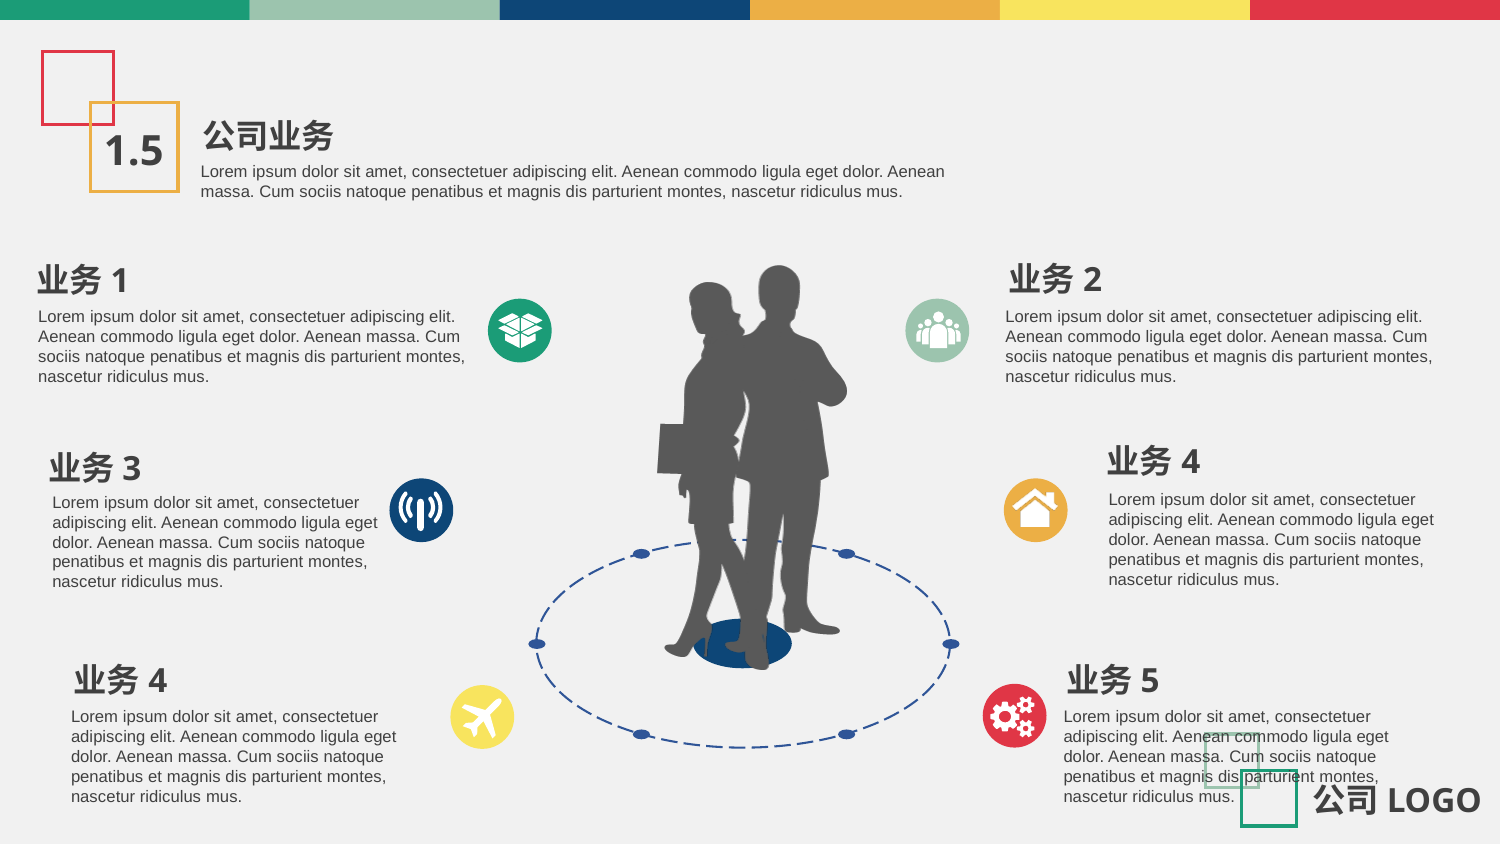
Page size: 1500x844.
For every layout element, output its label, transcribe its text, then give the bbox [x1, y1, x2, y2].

text_box Lorem ipsum dolor sit amet, consectetuer adipiscing elit. Aenean commodo ligula eget dolor. Aenean massa. Cum sociis natoque penatibus et magnis dis parturient montes, nascetur ridiculus mus. [37, 484, 426, 599]
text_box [41, 51, 179, 192]
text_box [1003, 478, 1068, 543]
text_box 公司业务 [187, 108, 351, 153]
text_box 业务5 [1051, 651, 1175, 707]
text_box Lorem ipsum dolor sit amet, consectetuer adipiscing elit. Aenean commodo ligula eget dolor. Aenean massa. Cum sociis natoque penatibus et magnis dis parturient montes, nascetur ridiculus mus. [185, 153, 972, 209]
text_box 业务2 [993, 250, 1117, 306]
picture [656, 264, 847, 671]
text_box 业务1 [21, 252, 145, 307]
text_box Lorem ipsum dolor sit amet, consectetuer adipiscing elit. Aenean commodo ligula eget dolor. Aenean massa. Cum sociis natoque penatibus et magnis dis parturient montes, nascetur ridiculus mus. [56, 698, 445, 814]
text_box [450, 684, 515, 750]
text_box Lorem ipsum dolor sit amet, consectetuer adipiscing elit. Aenean commodo ligula eget dolor. Aenean massa. Cum sociis natoque penatibus et magnis dis parturient montes, nascetur ridiculus mus. [23, 298, 485, 394]
text_box Lorem ipsum dolor sit amet, consectetuer adipiscing elit. Aenean commodo ligula eget dolor. Aenean massa. Cum sociis natoque penatibus et magnis dis parturient montes, nascetur ridiculus mus. [1093, 481, 1482, 597]
text_box Lorem ipsum dolor sit amet, consectetuer adipiscing elit. Aenean commodo ligula eget dolor. Aenean massa. Cum sociis natoque penatibus et magnis dis parturient montes, nascetur ridiculus mus. [1048, 698, 1437, 814]
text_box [528, 539, 960, 748]
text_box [905, 298, 970, 363]
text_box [389, 478, 454, 543]
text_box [487, 298, 552, 363]
text_box Lorem ipsum dolor sit amet, consectetuer adipiscing elit. Aenean commodo ligula eget dolor. Aenean massa. Cum sociis natoque penatibus et magnis dis parturient montes, nascetur ridiculus mus. [990, 298, 1452, 394]
text_box 业务3 [33, 439, 157, 495]
text_box 业务4 [1091, 433, 1215, 488]
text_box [982, 683, 1047, 748]
text_box 业务4 [59, 651, 183, 707]
